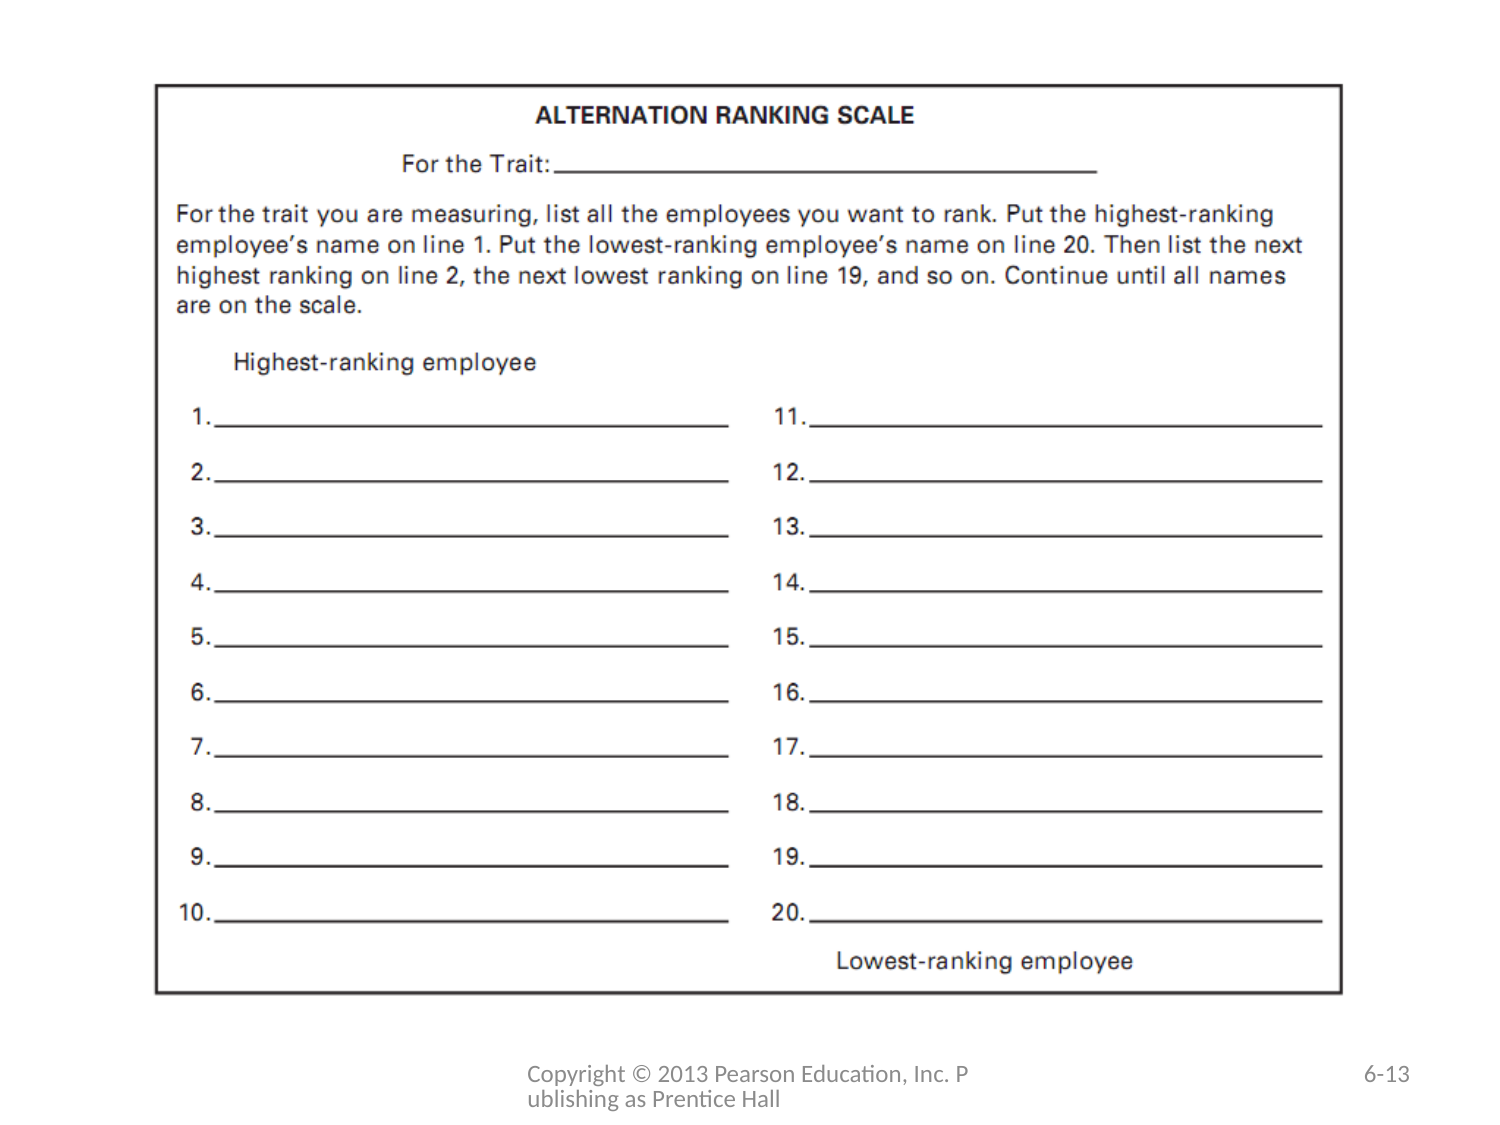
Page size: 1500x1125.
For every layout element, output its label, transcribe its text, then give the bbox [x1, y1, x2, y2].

slide_number 6-13 [1074, 1042, 1425, 1103]
footer Copyright © 2013 Pearson Education, Inc. Publishing as Prentice Hall [512, 1042, 988, 1103]
picture [150, 74, 1349, 1001]
